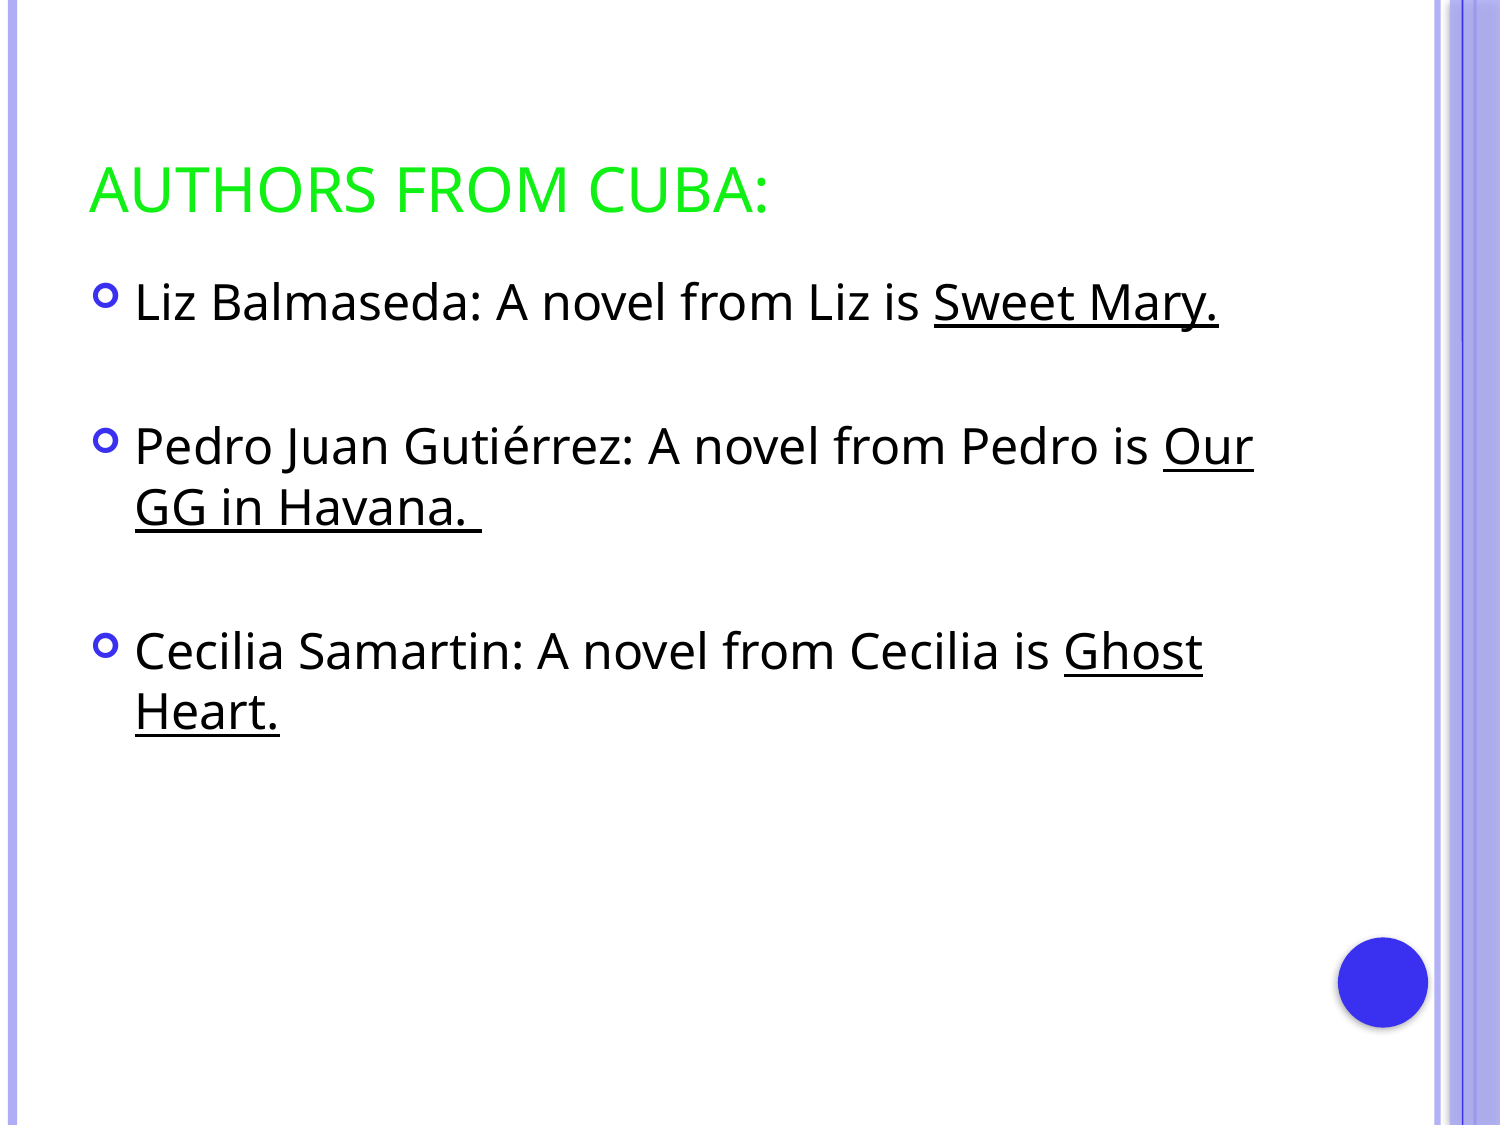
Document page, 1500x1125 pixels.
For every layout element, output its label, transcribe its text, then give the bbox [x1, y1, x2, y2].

title Authors from Cuba: [75, 45, 1300, 233]
list Liz Balmaseda: A novel from Liz is Sweet Mary. Pedro Juan Gutiérrez: A novel from Pedro is Our GG in Havana. Cecilia Samartin: A novel from Cecilia is Ghost Heart. [74, 262, 1301, 1063]
